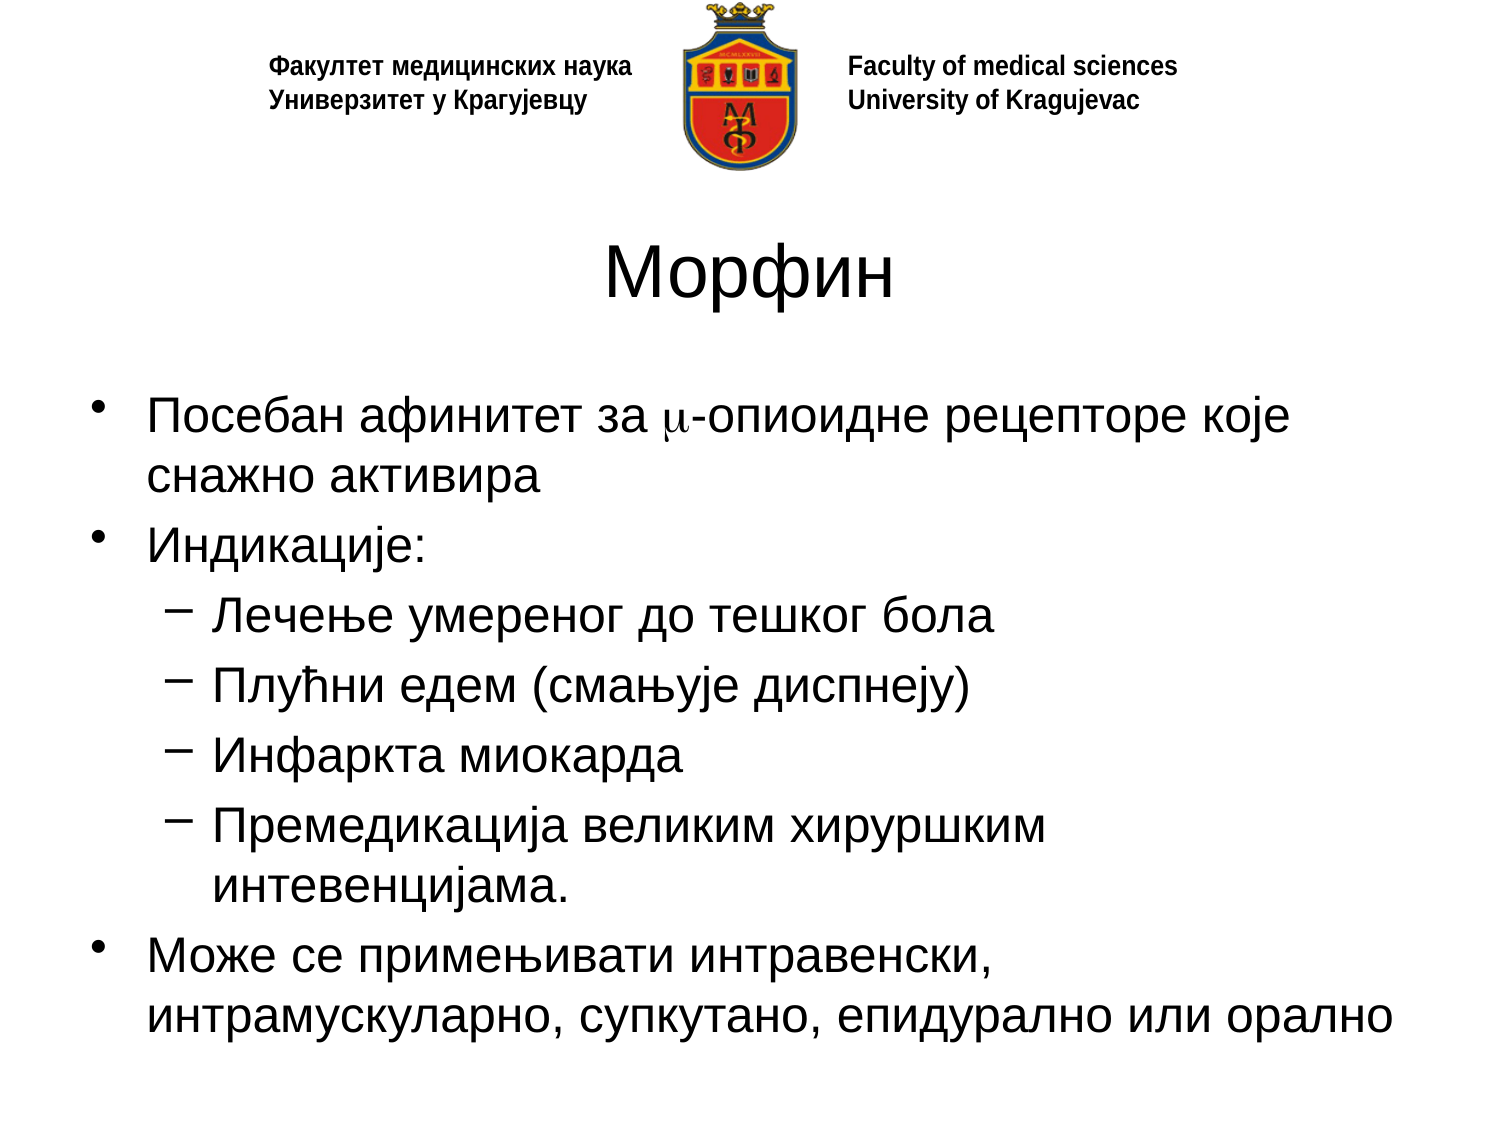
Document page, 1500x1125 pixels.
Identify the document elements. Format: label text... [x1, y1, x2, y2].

list Посебан афинитет за -опиоидне рецепторе које снажно активира Индикације: Лечење умереног до тешког бола Плућни едем (смањује диспнеју) Инфаркта миокарда Премедикација великим хируршким интевенцијама. Може се примењивати интравенски, интрамускуларно, супкутано, епидурално или орално [74, 374, 1426, 1118]
title Морфин [74, 173, 1426, 362]
